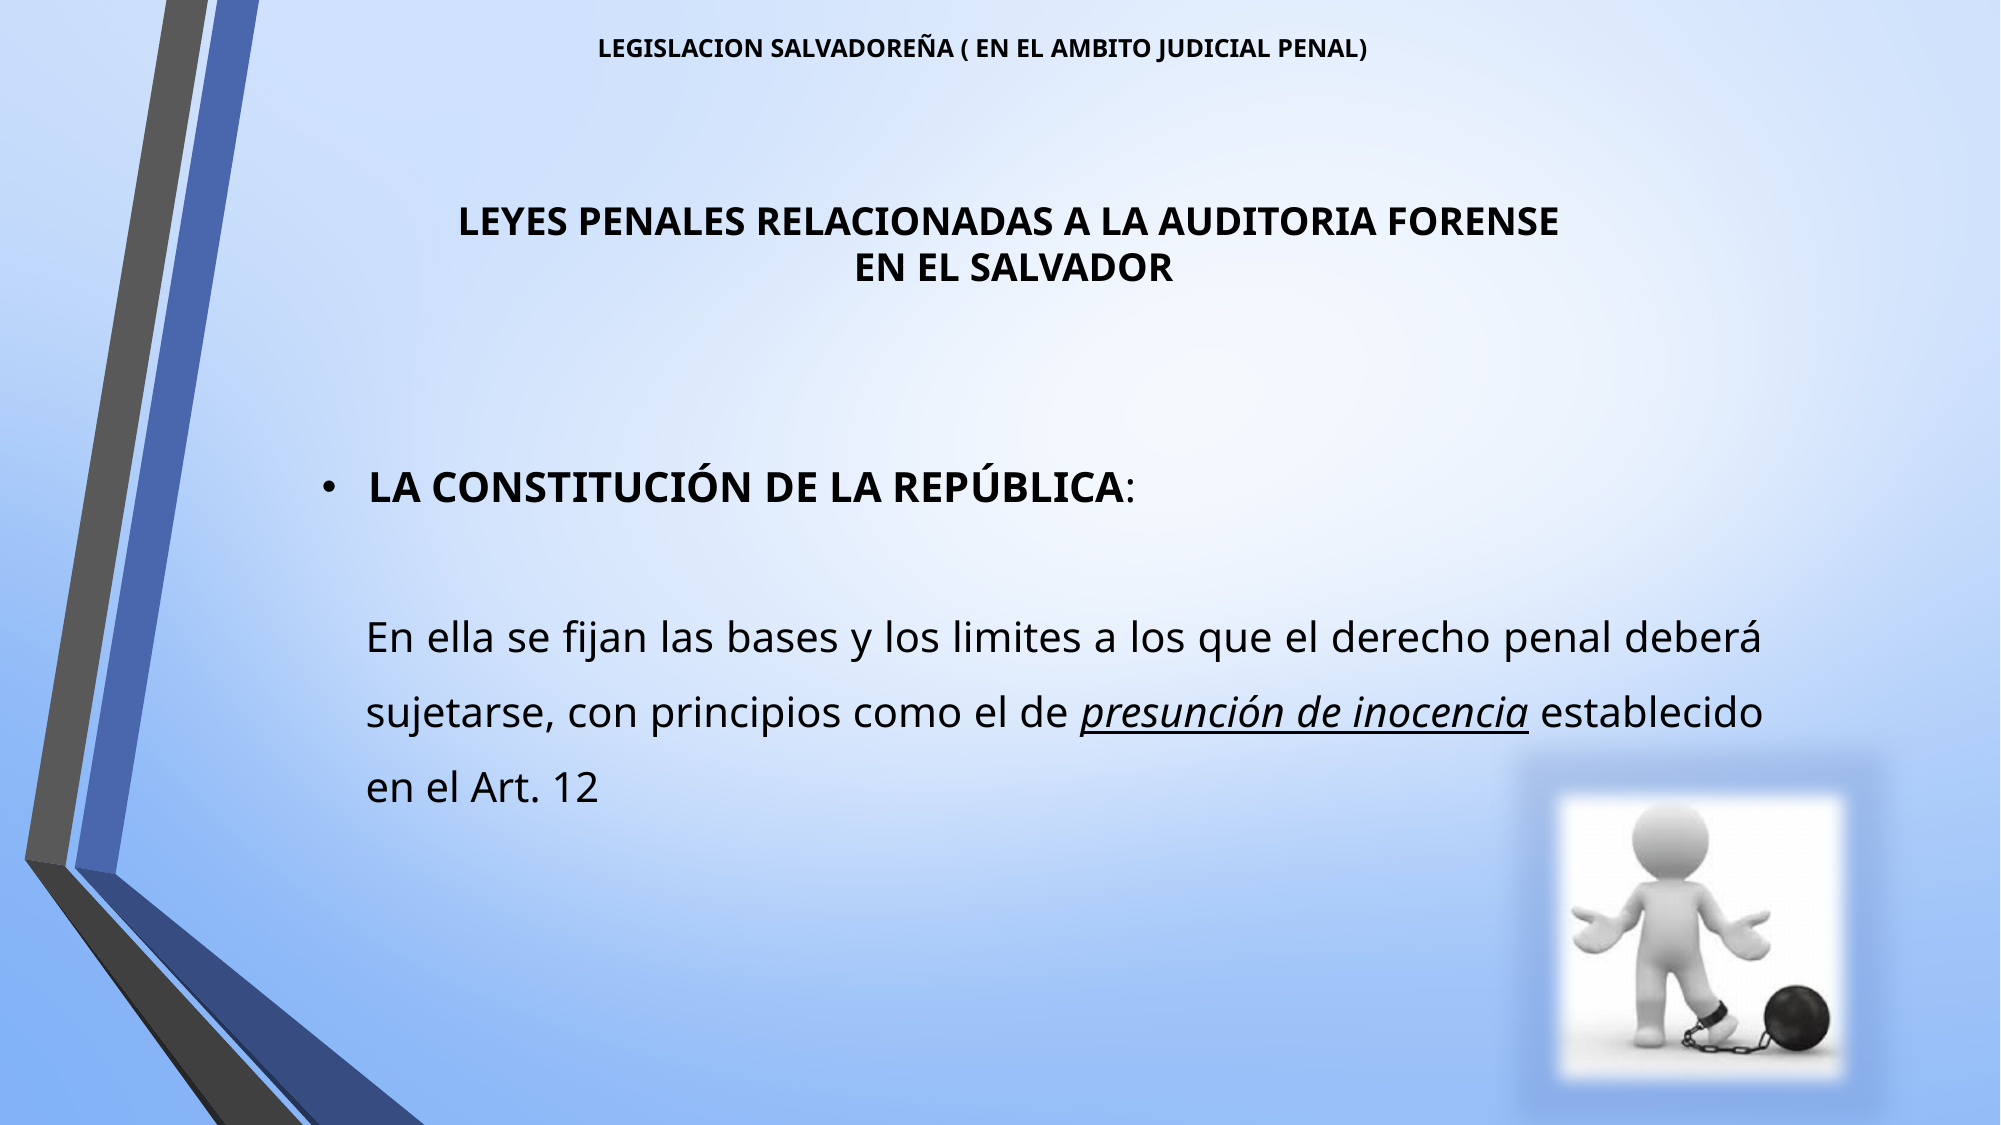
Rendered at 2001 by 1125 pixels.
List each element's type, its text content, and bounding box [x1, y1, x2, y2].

picture [1540, 776, 1861, 1097]
title LEYES PENALES RELACIONADAS A LA AUDITORIA FORENSE EN EL SALVADOR [192, 189, 1836, 298]
text_box LEGISLACION SALVADOREÑA ( EN EL AMBITO JUDICIAL PENAL) [79, 18, 1887, 78]
text_box LA CONSTITUCIÓN DE LA REPÚBLICA: En ella se fijan las bases y los limites a los que el derecho penal deberá sujetarse, con principios como el de presunción de inocencia establecido en el Art. 12 [307, 428, 1779, 819]
